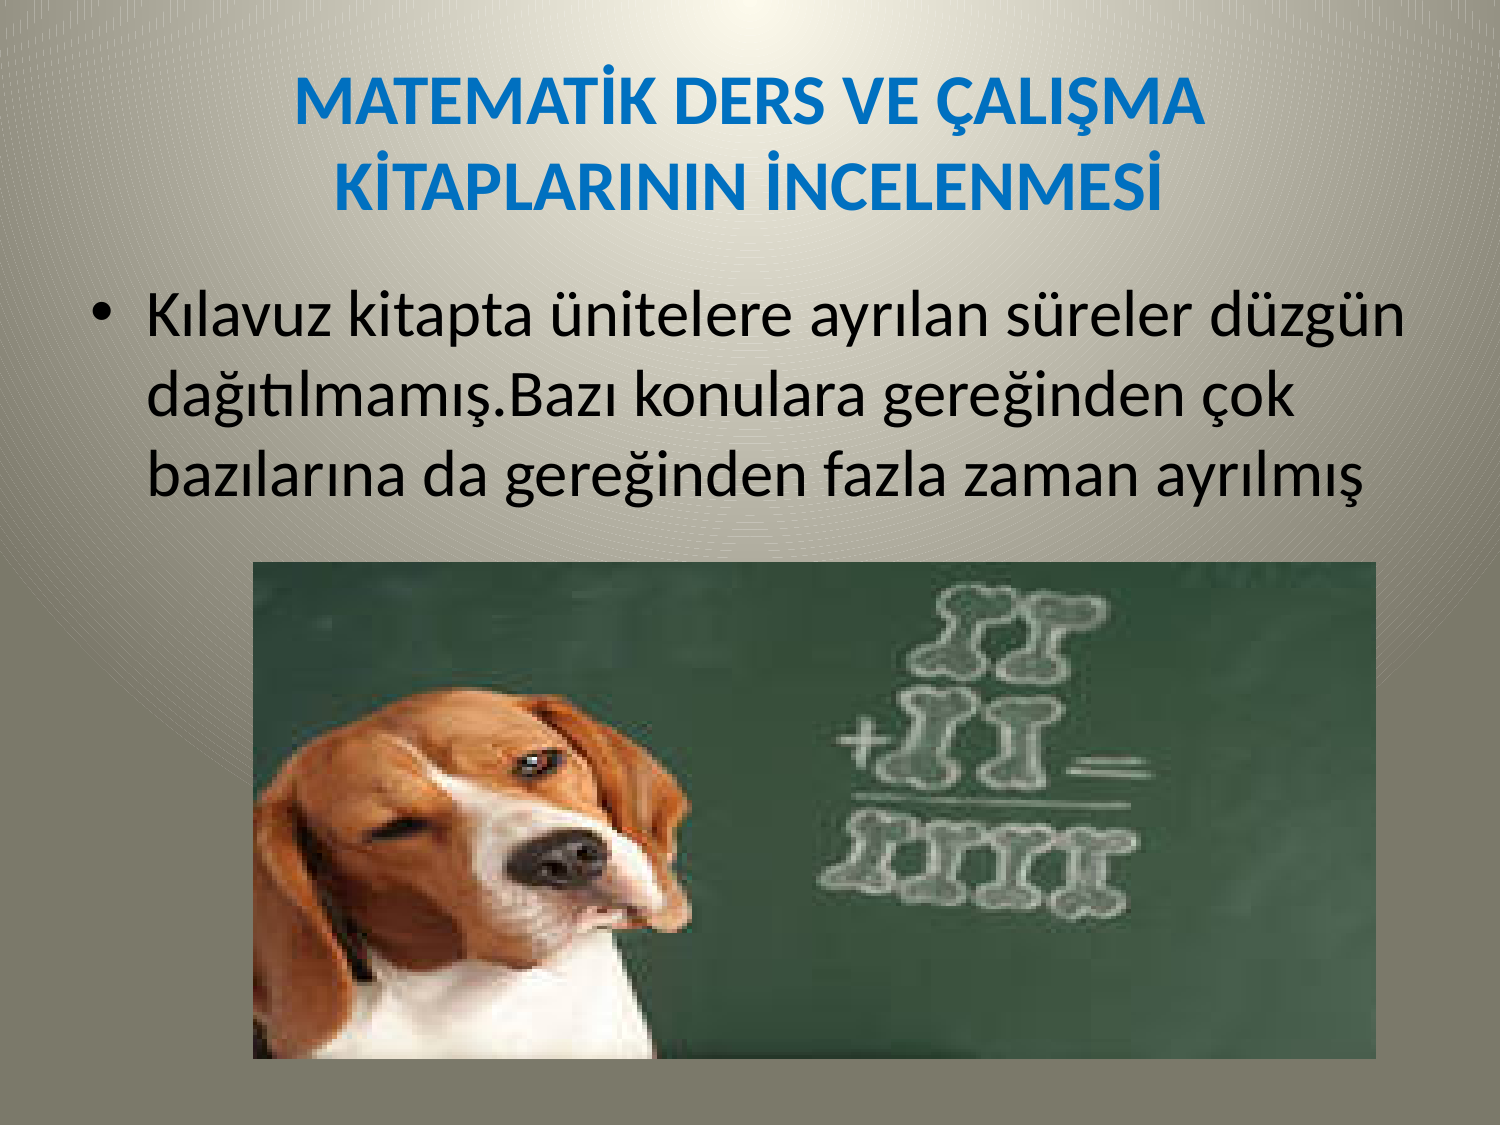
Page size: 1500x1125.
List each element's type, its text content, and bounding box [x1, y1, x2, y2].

picture [253, 562, 1377, 1059]
title MATEMATİK DERS VE ÇALIŞMA KİTAPLARININ İNCELENMESİ [75, 45, 1425, 233]
list Kılavuz kitapta ünitelere ayrılan süreler düzgün dağıtılmamış.Bazı konulara gereğinden çok bazılarına da gereğinden fazla zaman ayrılmış [75, 262, 1425, 1005]
